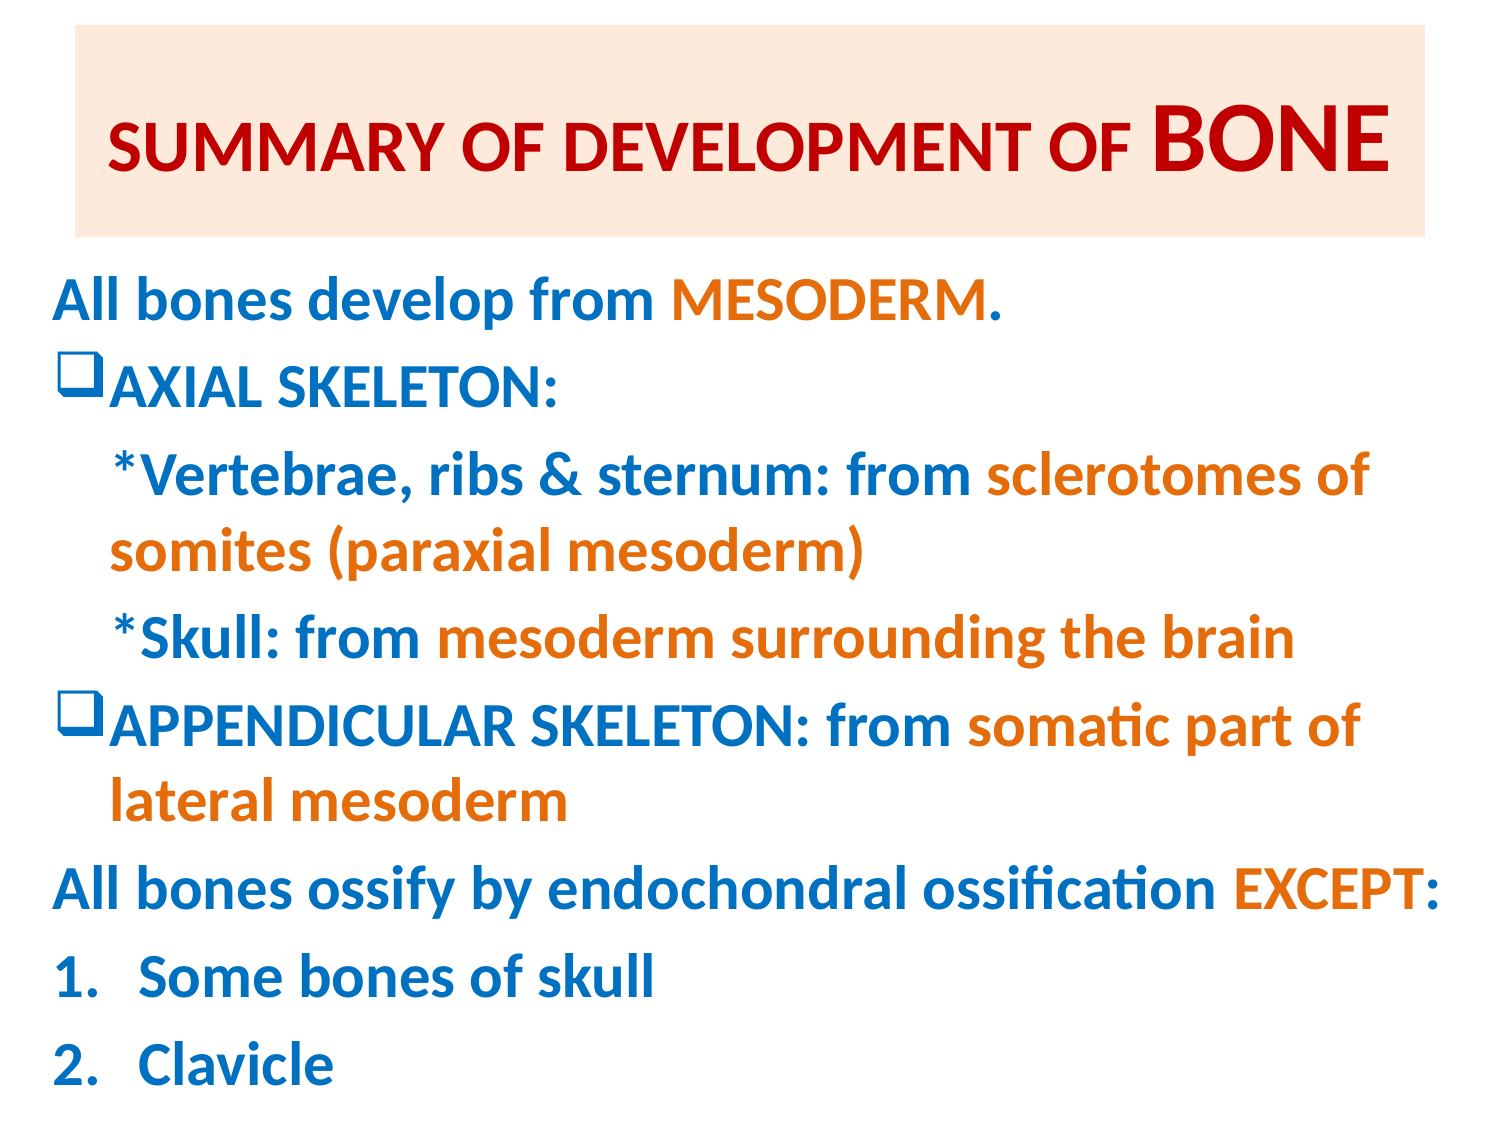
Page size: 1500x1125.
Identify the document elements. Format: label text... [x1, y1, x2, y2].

title SUMMARY OF DEVELOPMENT OF BONE [75, 24, 1425, 238]
list All bones develop from MESODERM. AXIAL SKELETON: *Vertebrae, ribs & sternum: from sclerotomes of somites (paraxial mesoderm) *Skull: from mesoderm surrounding the brain APPENDICULAR SKELETON: from somatic part of lateral mesoderm All bones ossify by endochondral ossification EXCEPT: Some bones of skull Clavicle [37, 249, 1463, 1125]
